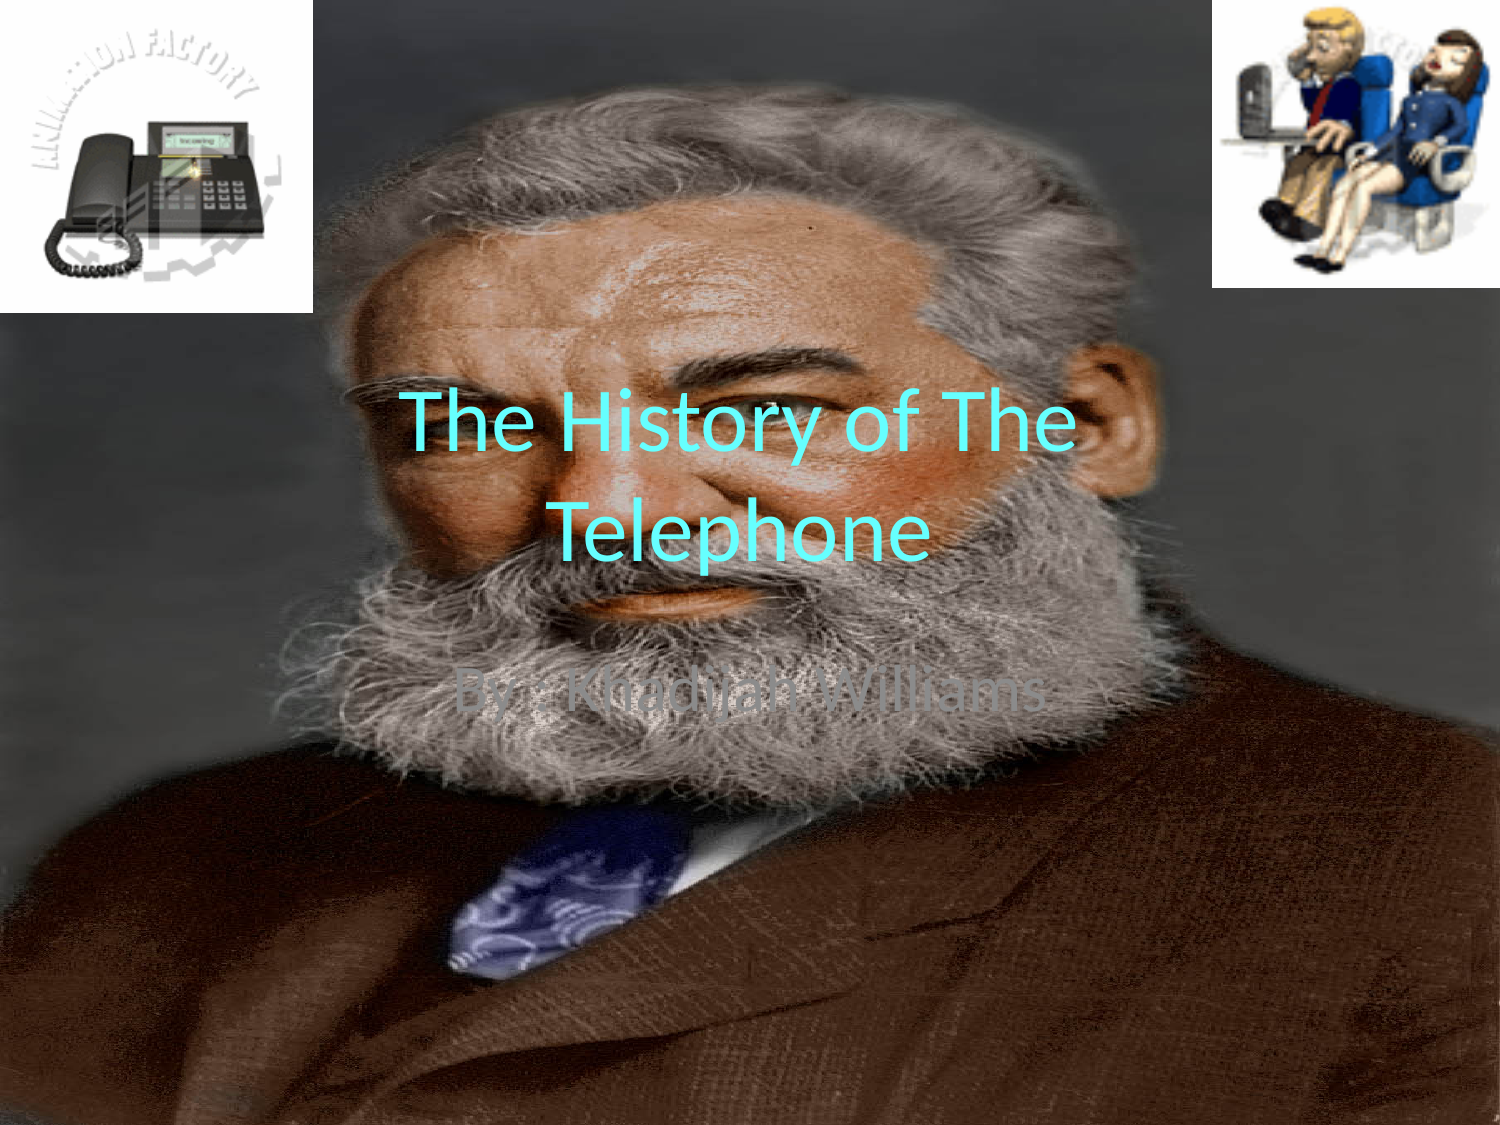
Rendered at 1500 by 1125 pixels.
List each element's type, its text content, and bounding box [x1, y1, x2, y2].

picture [0, 0, 1500, 1125]
title The History of The Telephone [112, 349, 1388, 591]
subtitle By : Khadijah Williams [225, 637, 1275, 925]
